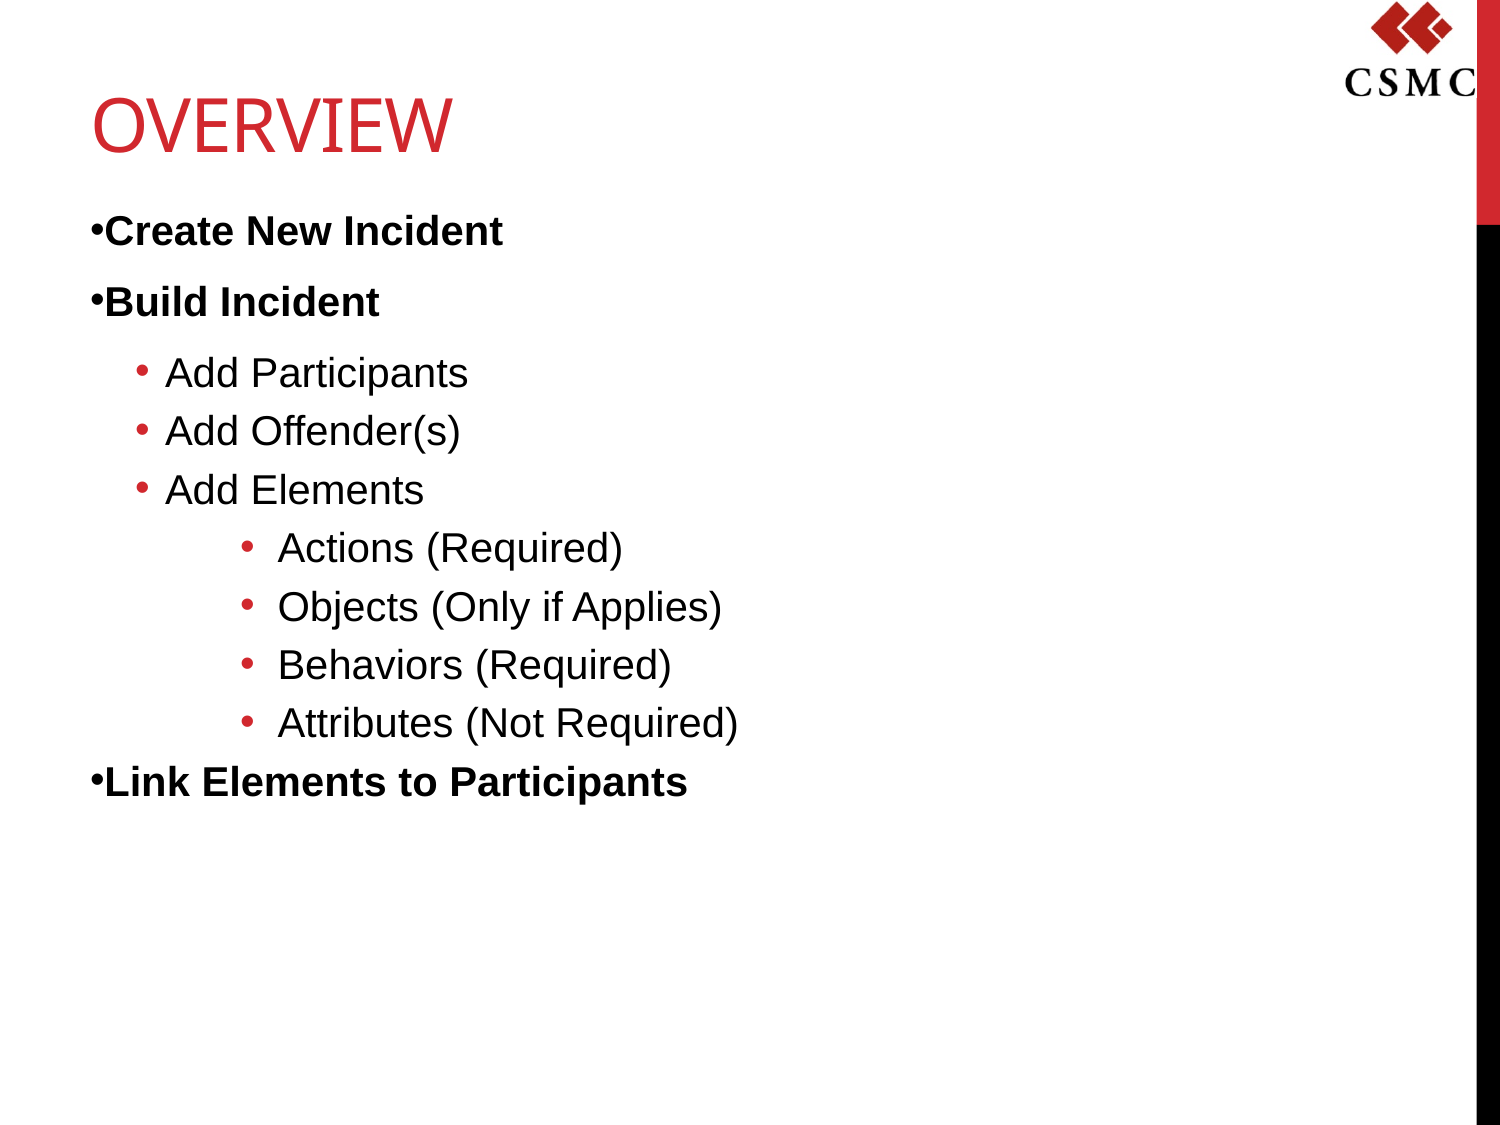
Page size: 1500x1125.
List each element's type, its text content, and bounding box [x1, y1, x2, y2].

picture [1343, 0, 1477, 98]
title overview [75, 25, 1025, 175]
list Create New Incident Build Incident Add Participants Add Offender(s) Add Elements Actions (Required) Objects (Only if Applies) Behaviors (Required) Attributes (Not Required) Link Elements to Participants [75, 196, 1325, 964]
